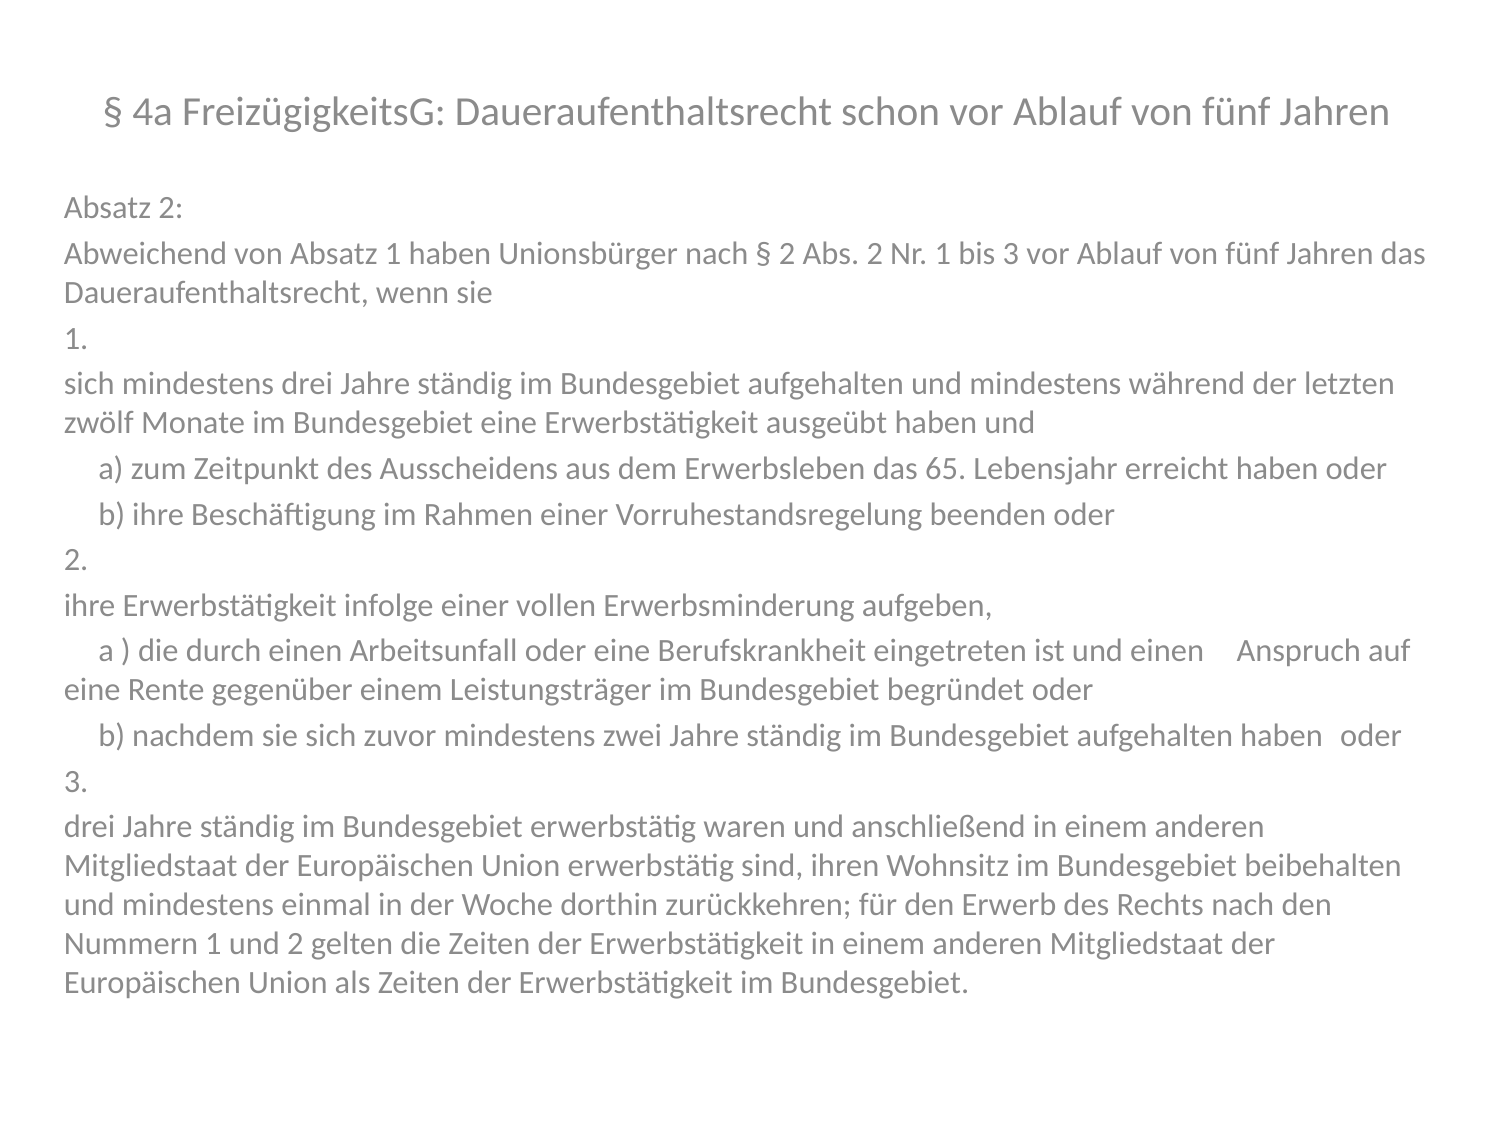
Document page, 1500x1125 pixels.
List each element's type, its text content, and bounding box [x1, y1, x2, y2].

subtitle § 4a FreizügigkeitsG: Daueraufenthaltsrecht schon vor Ablauf von fünf Jahren Absatz 2: Abweichend von Absatz 1 haben Unionsbürger nach § 2 Abs. 2 Nr. 1 bis 3 vor Ablauf von fünf Jahren das Daueraufenthaltsrecht, wenn sie 1. sich mindestens drei Jahre ständig im Bundesgebiet aufgehalten und mindestens während der letzten zwölf Monate im Bundesgebiet eine Erwerbstätigkeit ausgeübt haben und a) zum Zeitpunkt des Ausscheidens aus dem Erwerbsleben das 65. Lebensjahr erreicht haben oder b) ihre Beschäftigung im Rahmen einer Vorruhestandsregelung beenden oder 2. ihre Erwerbstätigkeit infolge einer vollen Erwerbsminderung aufgeben, a ) die durch einen Arbeitsunfall oder eine Berufskrankheit eingetreten ist und einen Anspruch auf eine Rente gegenüber einem Leistungsträger im Bundesgebiet begründet oder b) nachdem sie sich zuvor mindestens zwei Jahre ständig im Bundesgebiet aufgehalten haben oder 3. drei Jahre ständig im Bundesgebiet erwerbstätig waren und anschließend in einem anderen Mitgliedstaat der Europäischen Union erwerbstätig sind, ihren Wohnsitz im Bundesgebiet beibehalten und mindestens einmal in der Woche dorthin zurückkehren; für den Erwerb des Rechts nach den Nummern 1 und 2 gelten die Zeiten der Erwerbstätigkeit in einem anderen Mitgliedstaat der Europäischen Union als Zeiten der Erwerbstätigkeit im Bundesgebiet. [48, 50, 1446, 1063]
